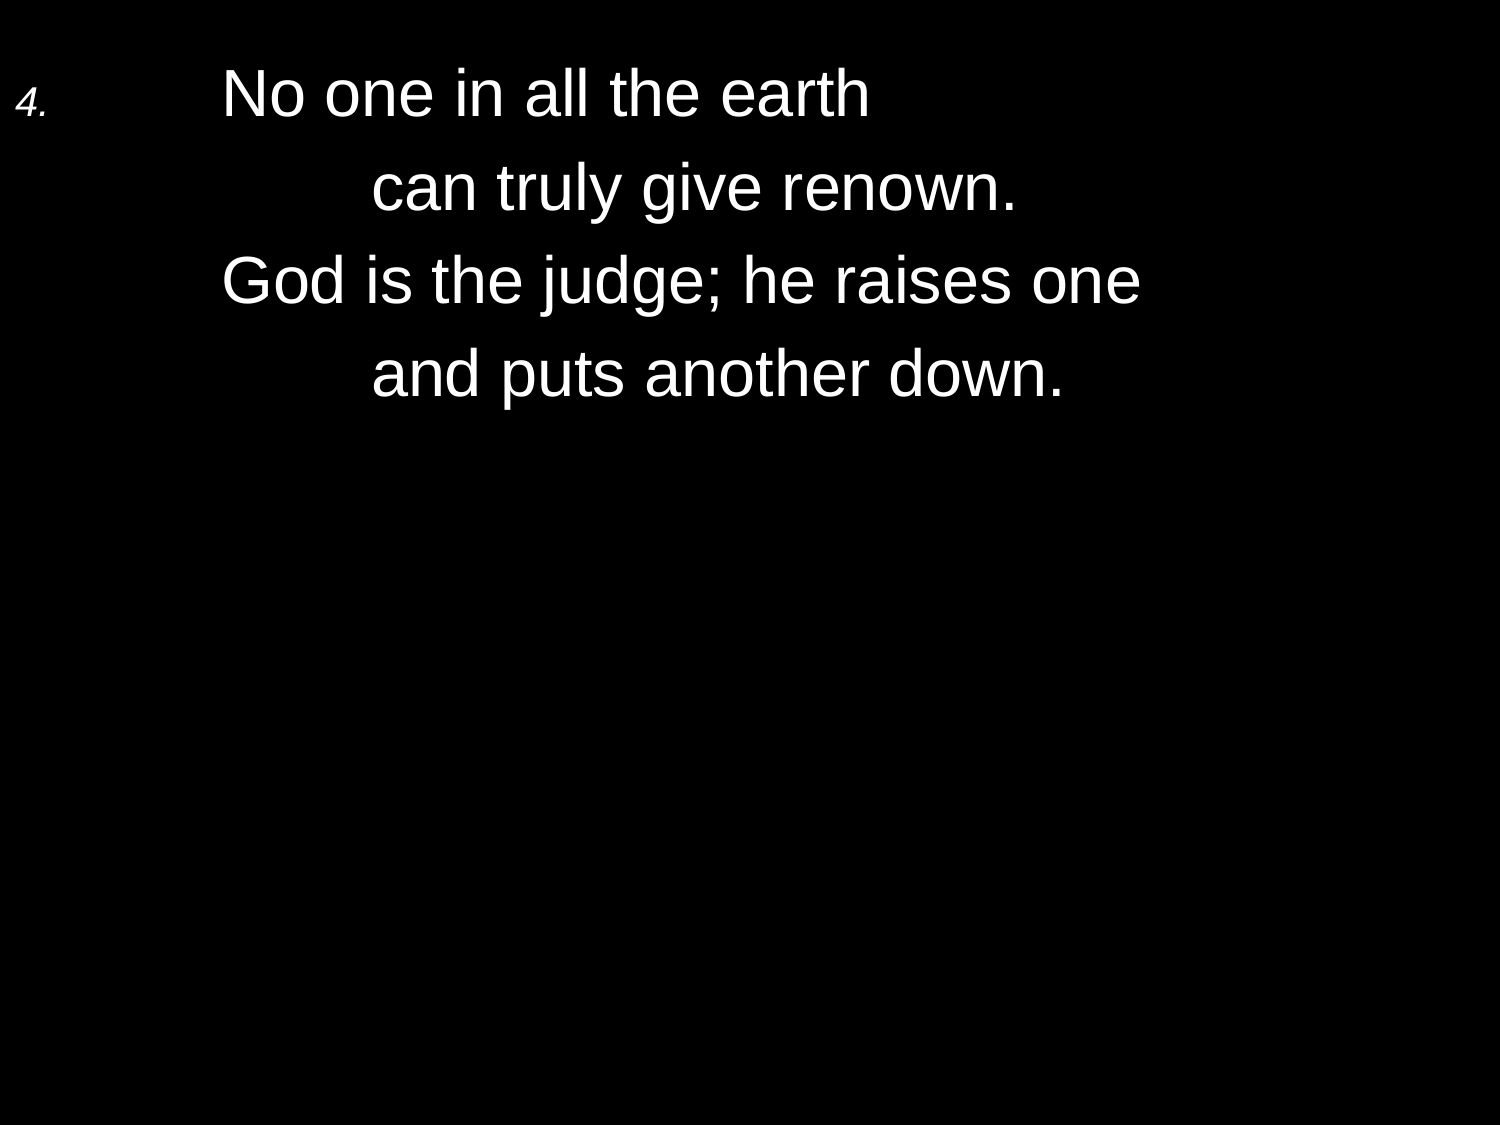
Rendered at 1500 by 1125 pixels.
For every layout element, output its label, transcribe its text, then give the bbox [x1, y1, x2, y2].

list 4. No one in all the earth can truly give renown. God is the judge; he raises one and puts another down. [0, 42, 1500, 1047]
